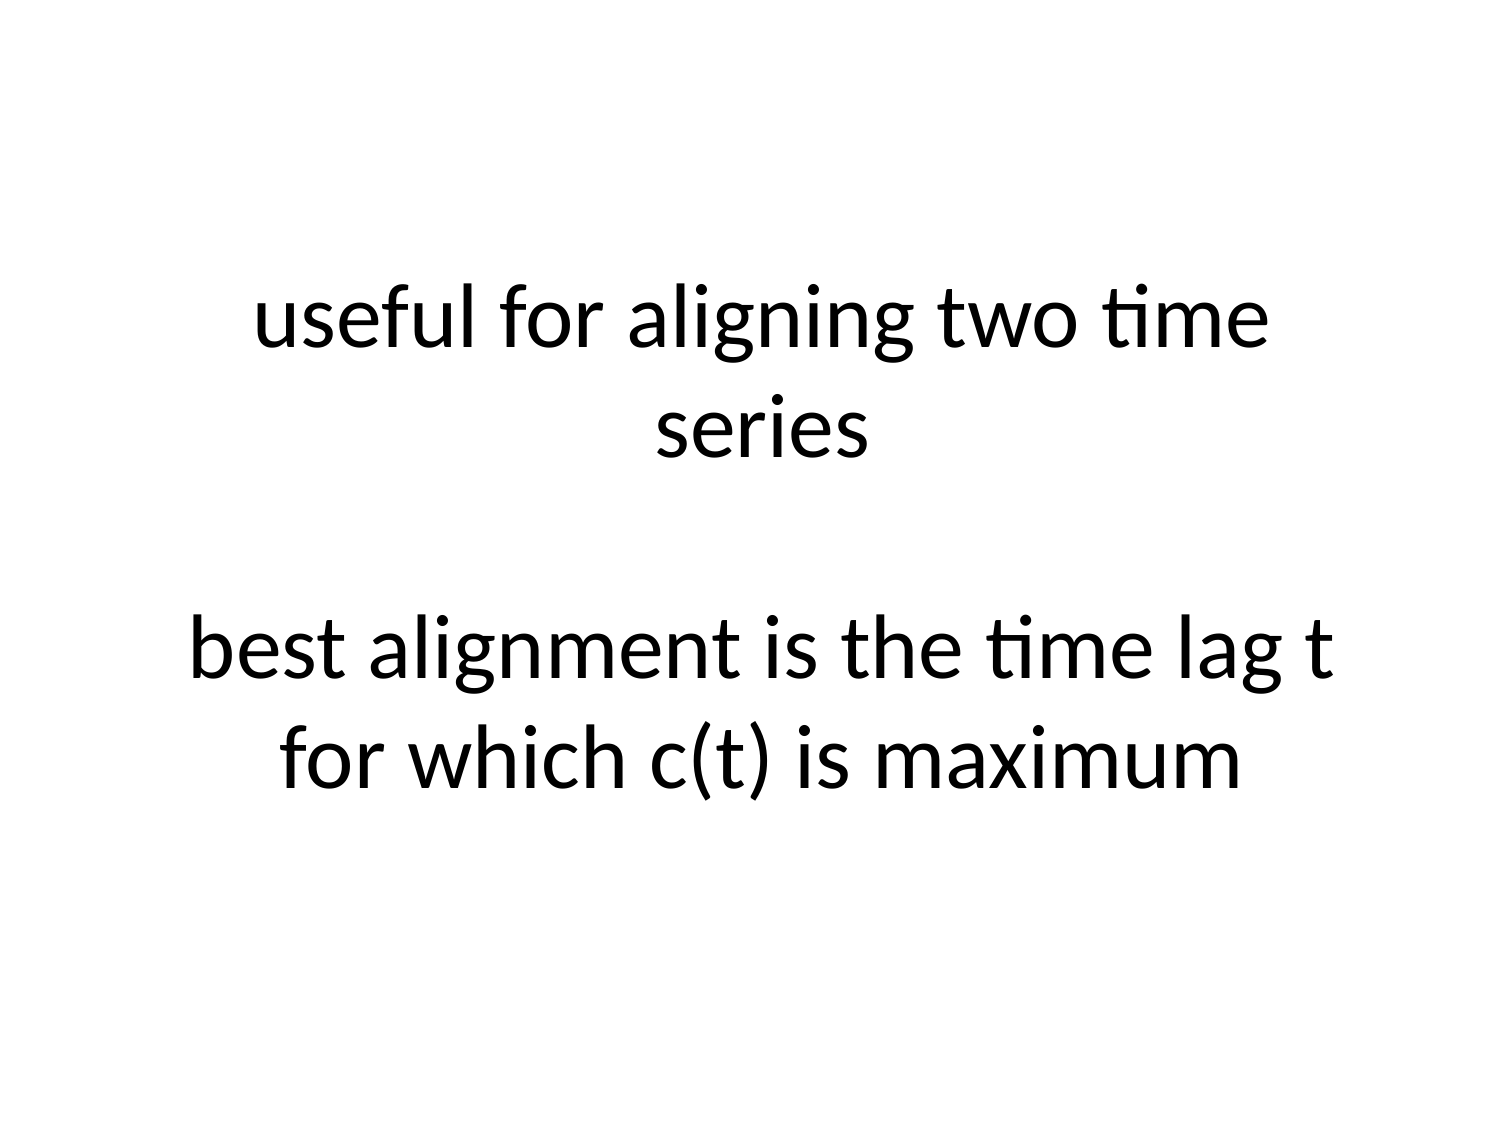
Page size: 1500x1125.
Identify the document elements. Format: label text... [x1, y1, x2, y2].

title useful for aligning two time series best alignment is the time lag t for which c(t) is maximum [125, 200, 1400, 863]
